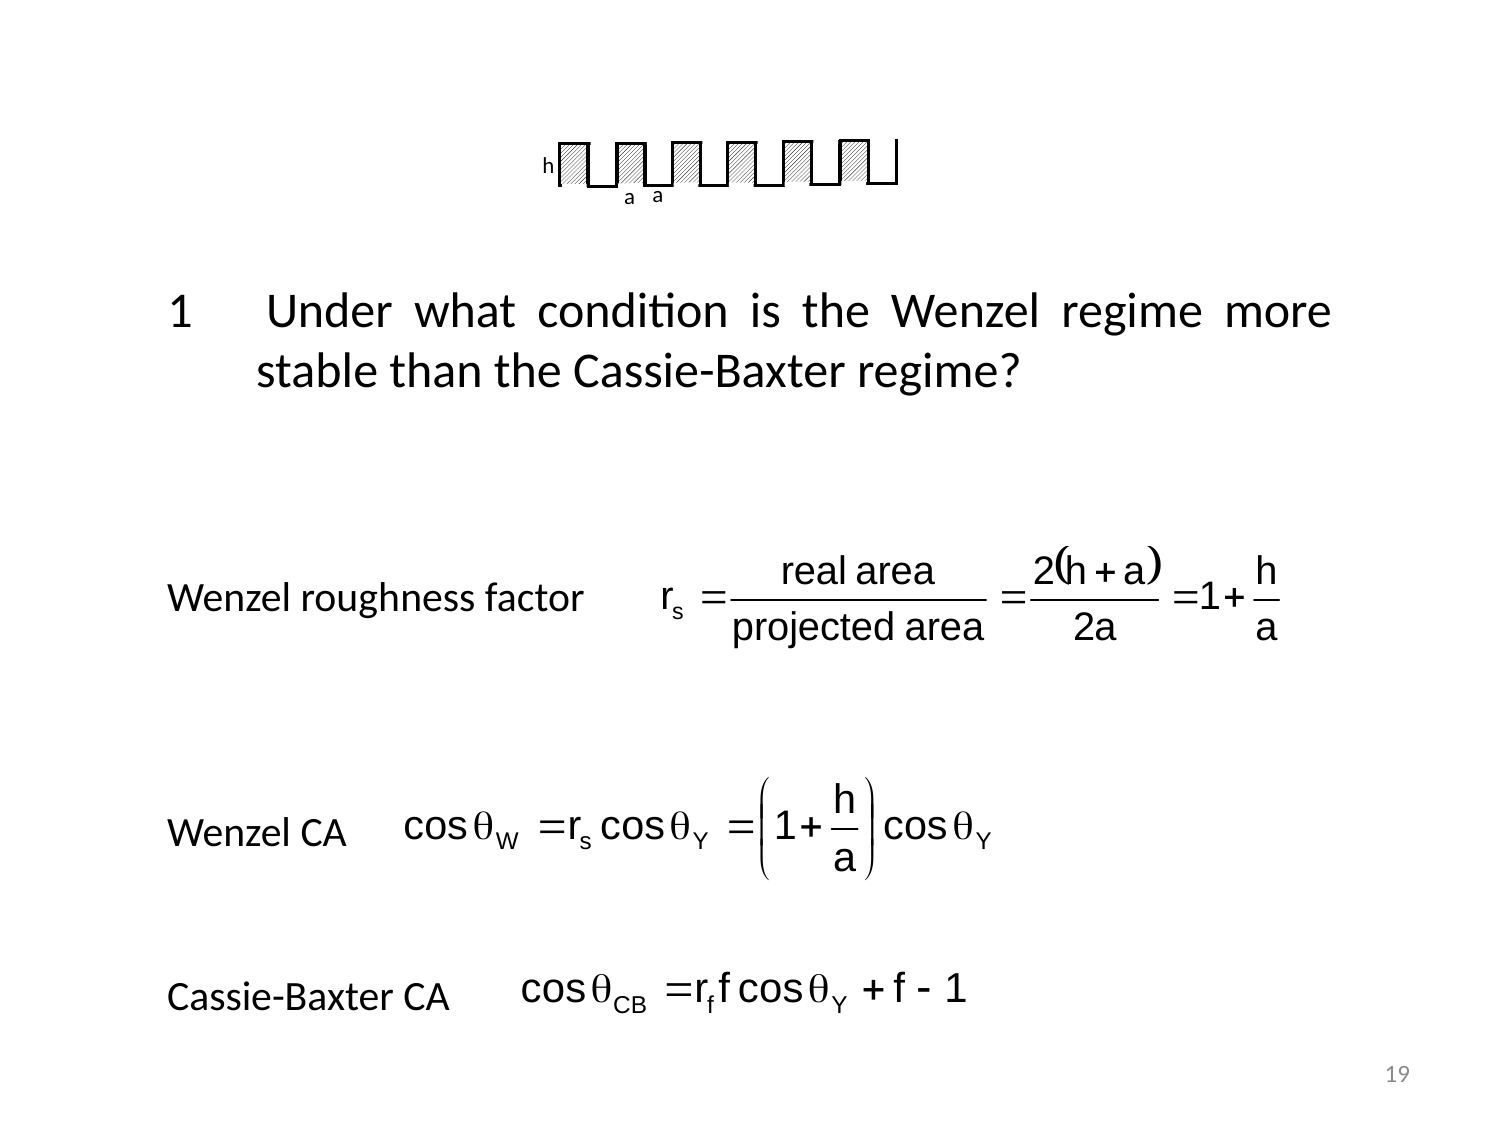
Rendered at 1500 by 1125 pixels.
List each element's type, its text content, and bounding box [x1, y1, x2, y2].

slide_number 19 [1074, 1042, 1425, 1103]
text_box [655, 546, 1290, 657]
text_box Wenzel CA [152, 796, 375, 862]
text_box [527, 140, 897, 216]
text_box 1 Under what condition is the Wenzel regime more stable than the Cassie-Baxter regime? [152, 270, 1348, 406]
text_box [398, 770, 999, 888]
text_box Wenzel roughness factor [152, 562, 650, 628]
text_box Cassie-Baxter CA [152, 960, 493, 1026]
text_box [515, 960, 970, 1024]
